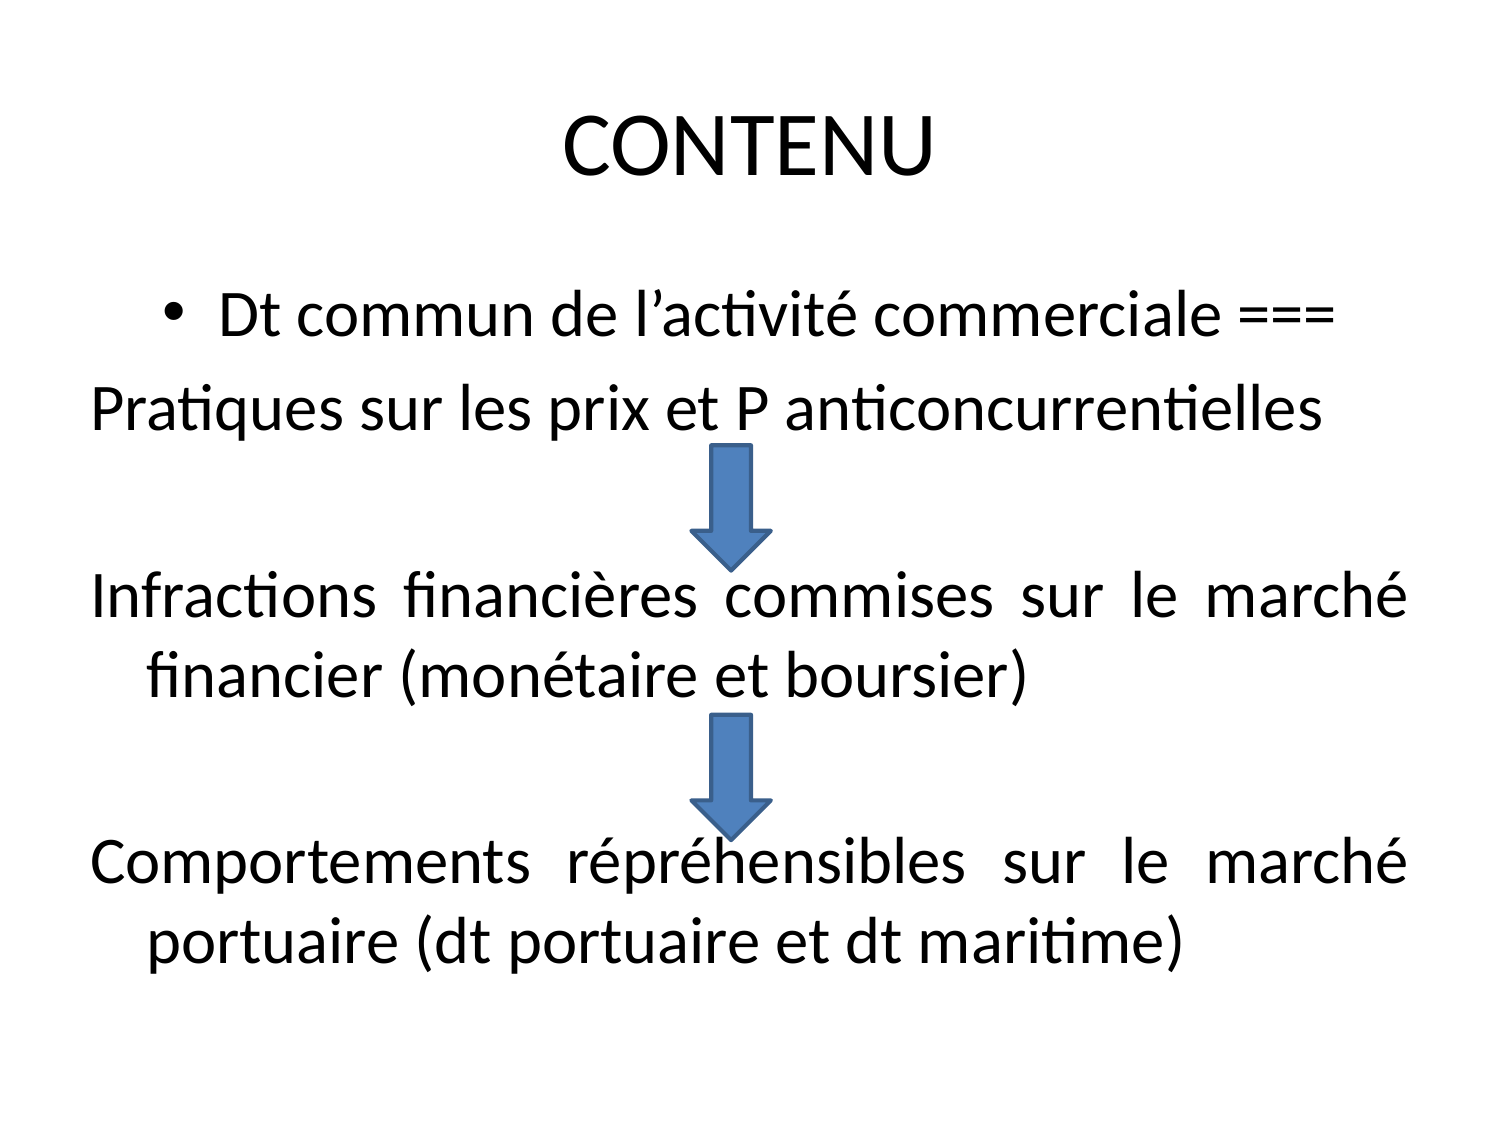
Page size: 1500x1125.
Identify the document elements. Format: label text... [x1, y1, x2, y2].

text_box [689, 443, 773, 573]
text_box [689, 712, 773, 843]
list Dt commun de l’activité commerciale === Pratiques sur les prix et P anticoncurrentielles Infractions financières commises sur le marché financier (monétaire et boursier) Comportements répréhensibles sur le marché portuaire (dt portuaire et dt maritime) [75, 262, 1425, 1005]
title CONTENU [75, 45, 1425, 233]
